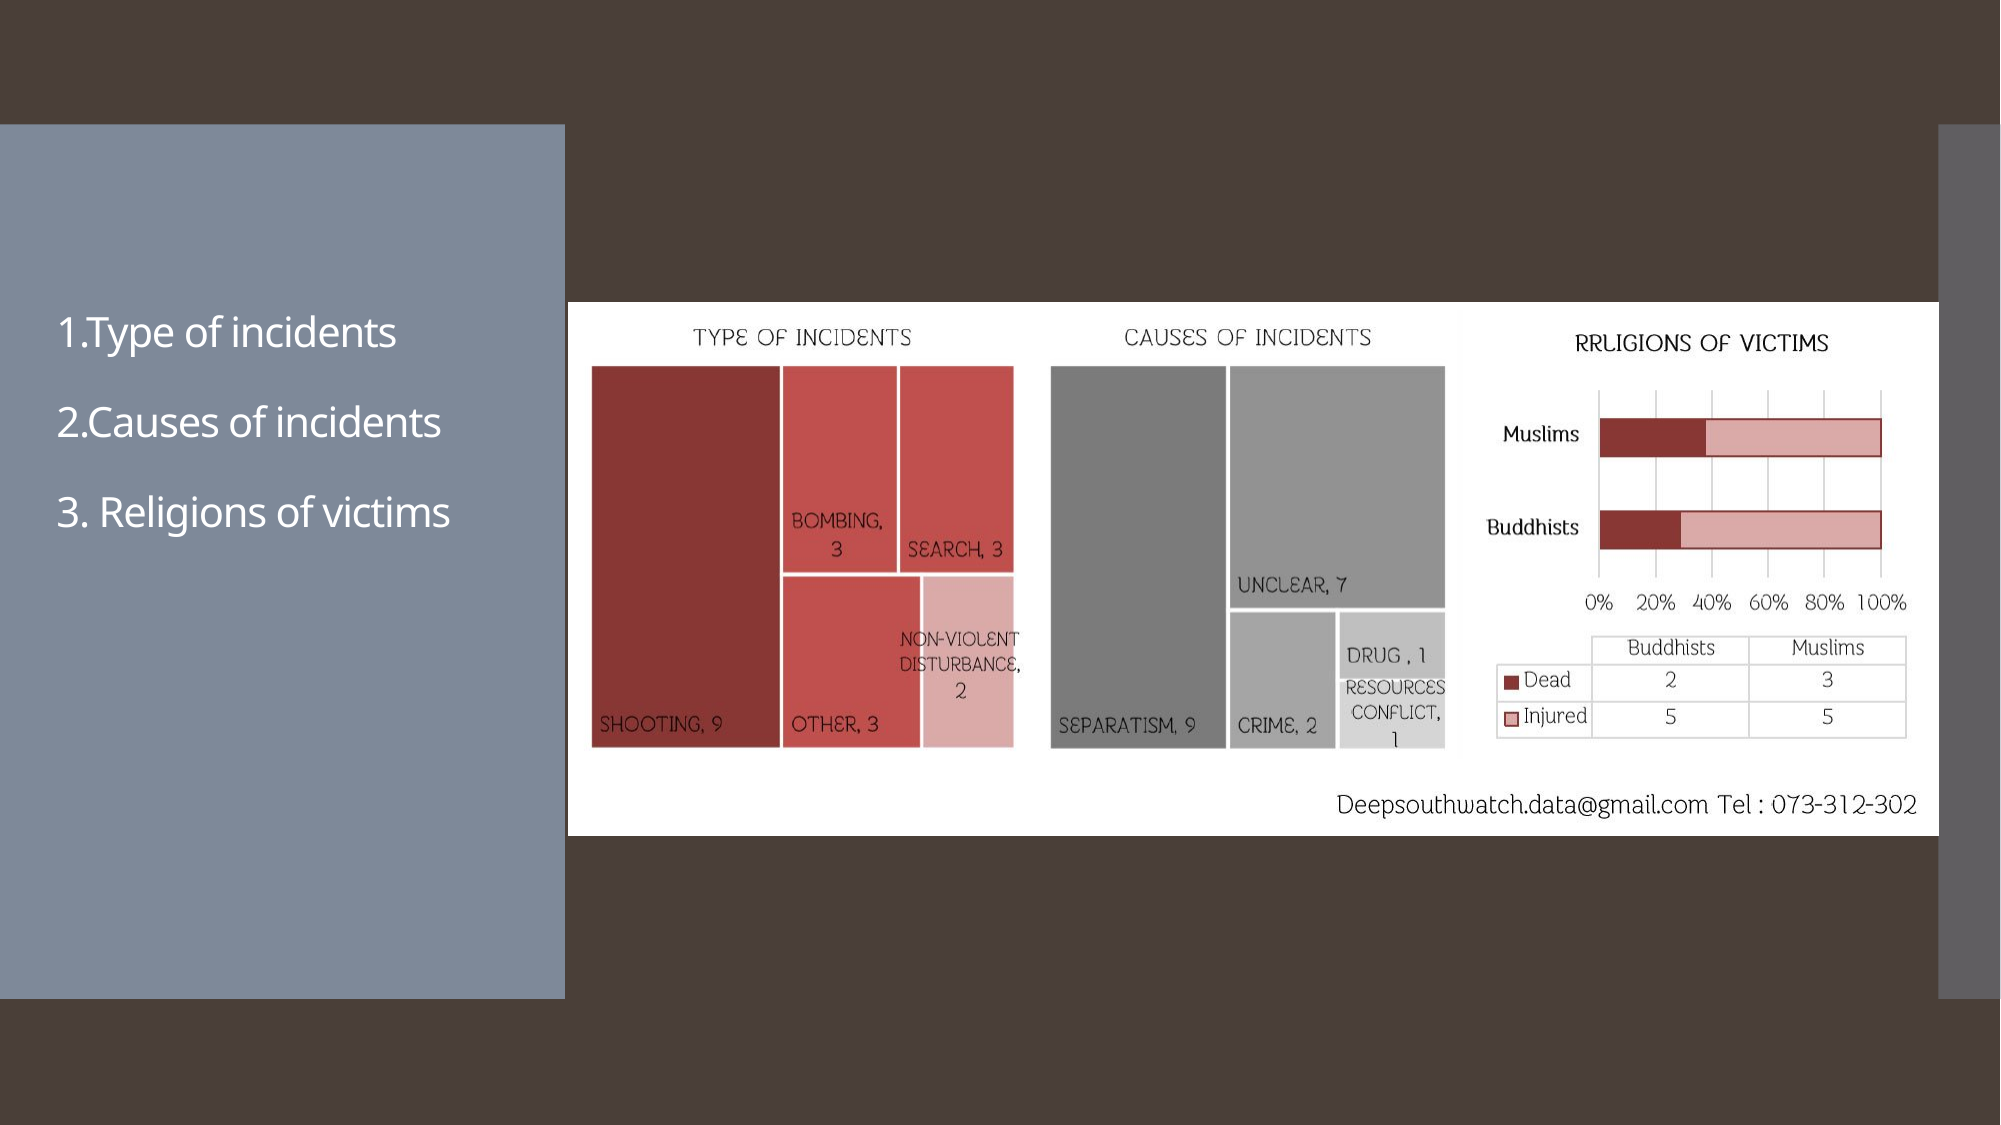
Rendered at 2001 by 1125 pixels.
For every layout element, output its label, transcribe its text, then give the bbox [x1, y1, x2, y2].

title 1.Type of incidents 2.Causes of incidents 3. Religions of victims [41, 184, 525, 940]
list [568, 302, 1939, 836]
